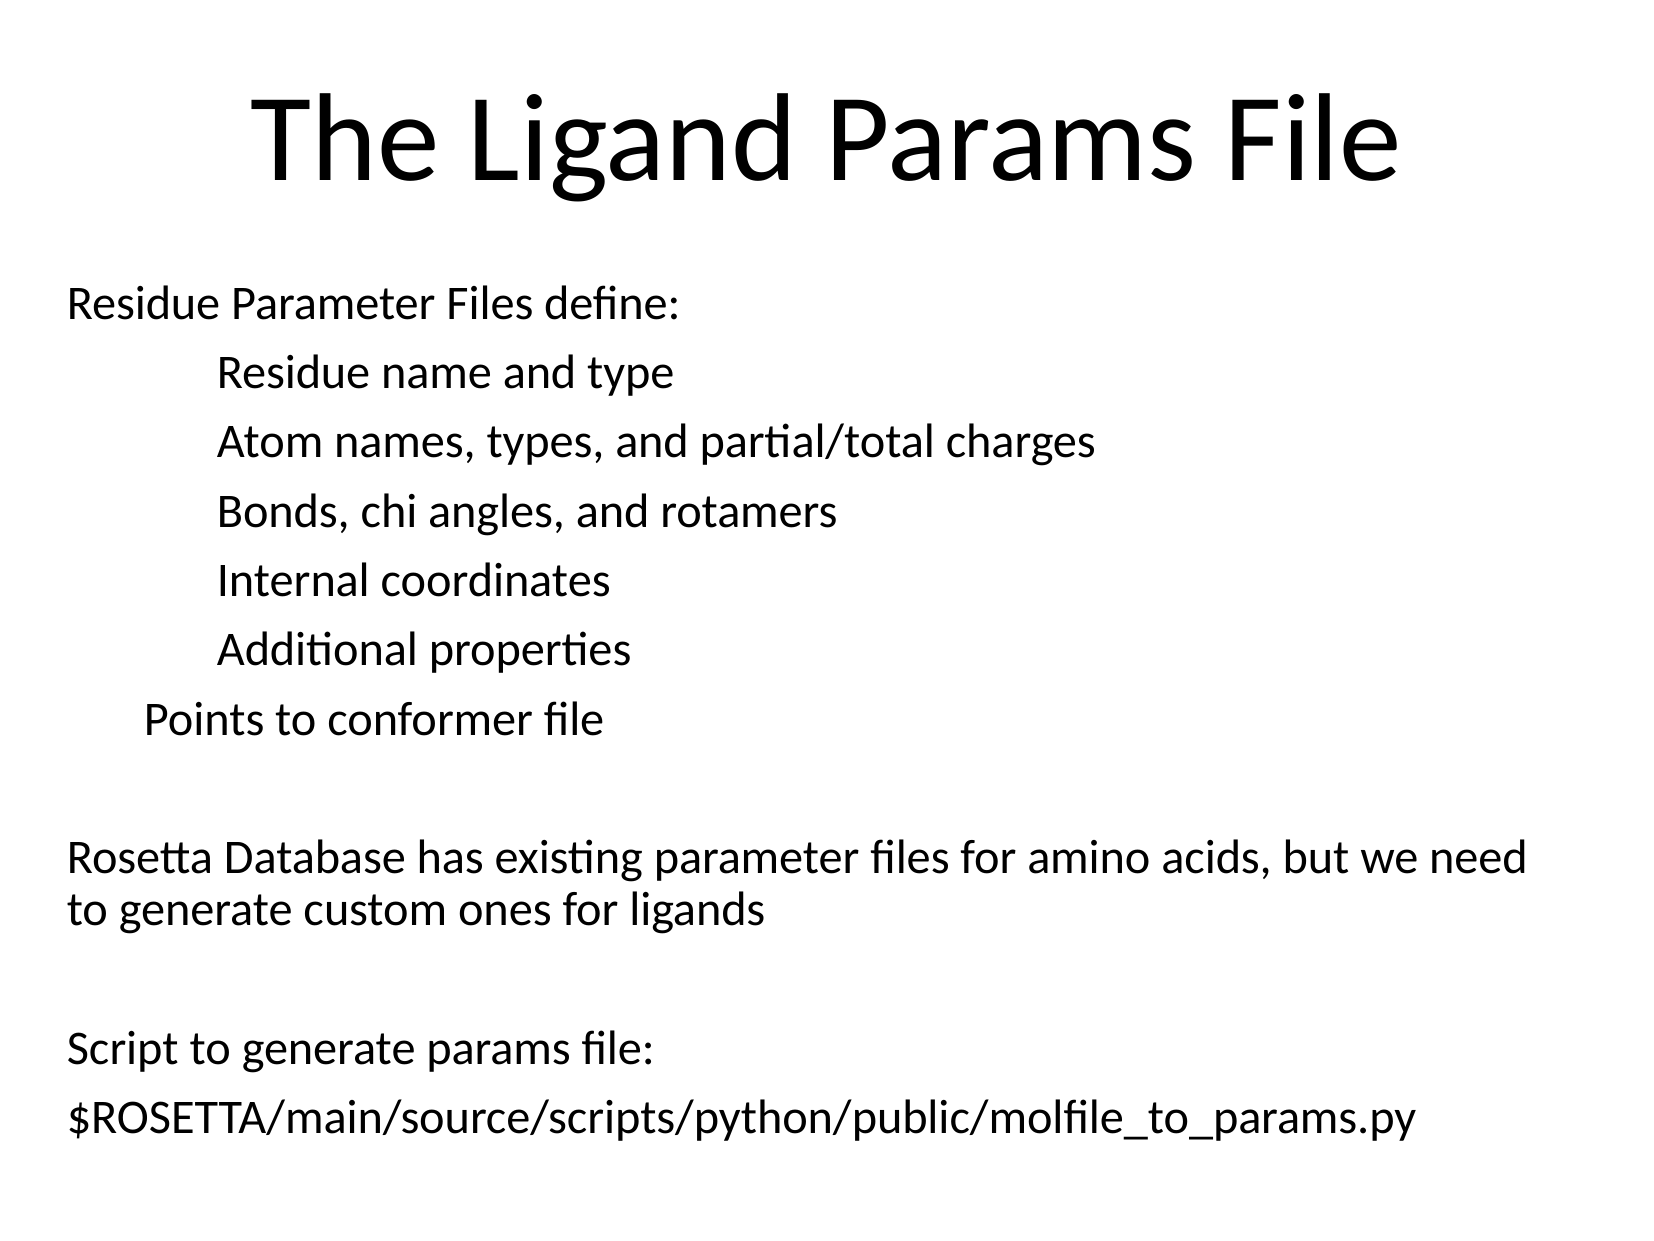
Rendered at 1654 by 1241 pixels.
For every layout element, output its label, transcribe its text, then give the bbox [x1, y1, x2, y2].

list Residue Parameter Files define: Residue name and type Atom names, types, and partial/total charges Bonds, chi angles, and rotamers Internal coordinates Additional properties Points to conformer file Rosetta Database has existing parameter files for amino acids, but we need to generate custom ones for ligands Script to generate params file: $ROSETTA/main/source/scripts/python/public/molfile_to_params.py [51, 270, 1586, 1227]
title The Ligand Params File [113, 20, 1540, 260]
